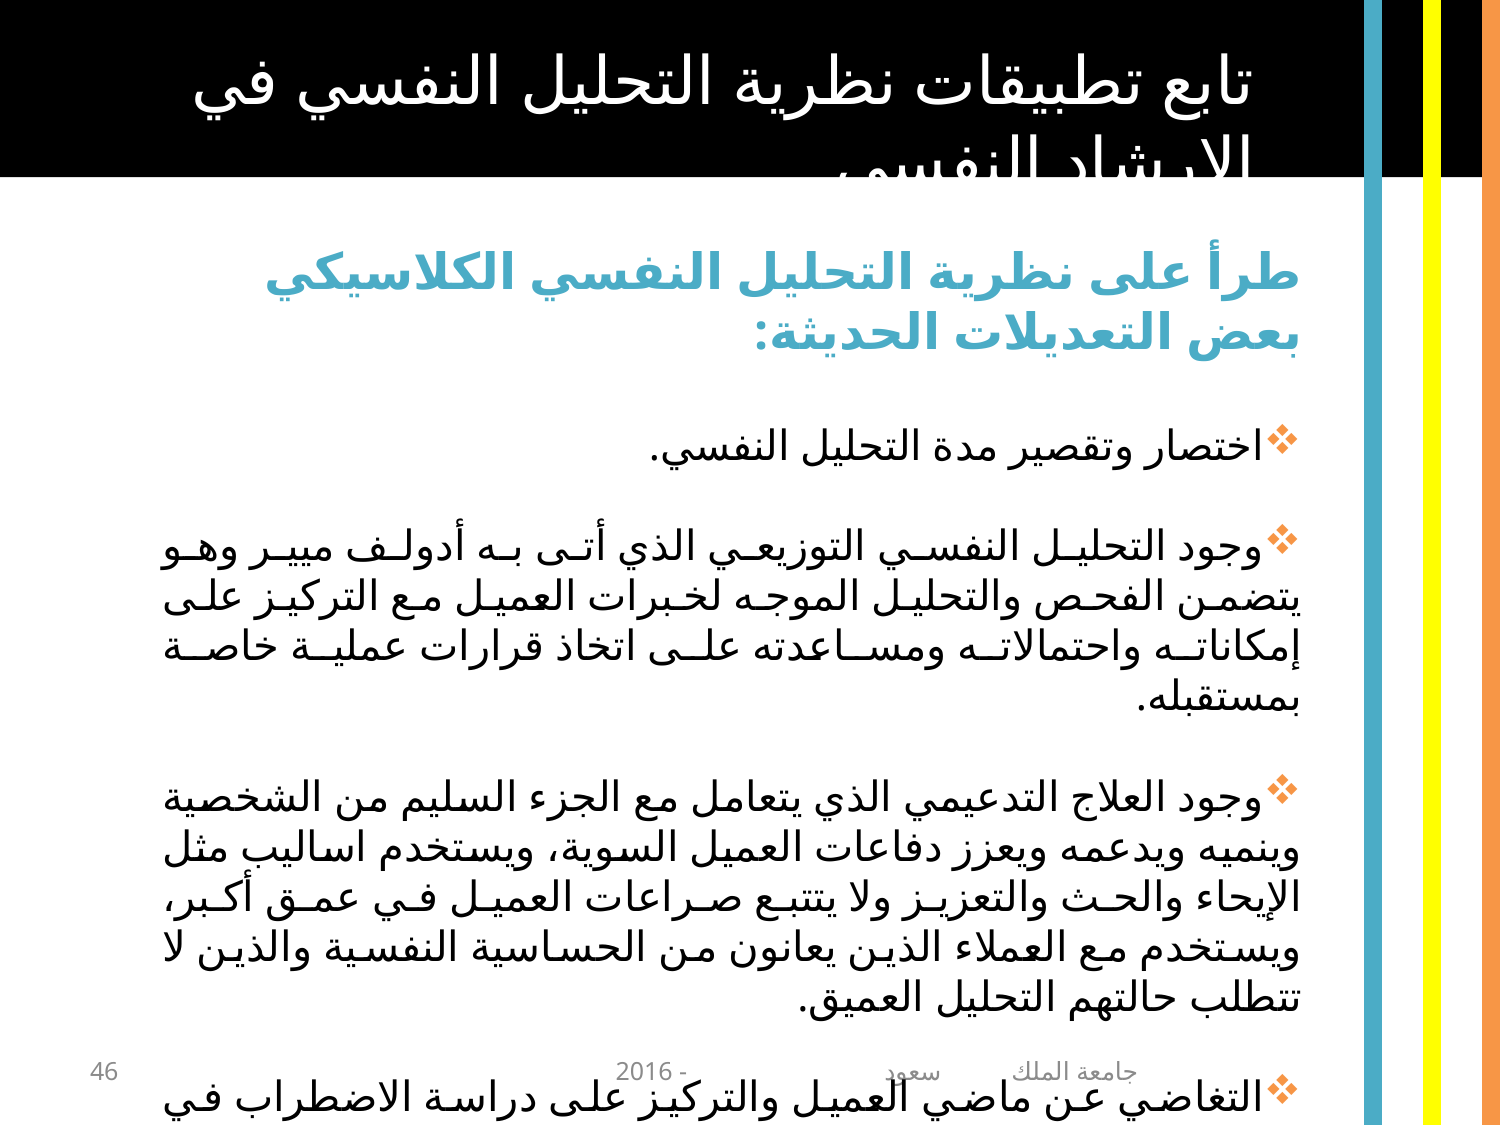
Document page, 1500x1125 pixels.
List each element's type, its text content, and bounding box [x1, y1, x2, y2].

text_box [1421, 0, 1443, 1125]
text_box طرأ على نظرية التحليل النفسي الكلاسيكي بعض التعديلات الحديثة: اختصار وتقصير مدة التحليل النفسي. وجود التحليل النفسي التوزيعي الذي أتى به أدولف ميير وهو يتضمن الفحص والتحليل الموجه لخبرات العميل مع التركيز على إمكاناته واحتمالاته ومساعدته على اتخاذ قرارات عملية خاصة بمستقبله. وجود العلاج التدعيمي الذي يتعامل مع الجزء السليم من الشخصية وينميه ويدعمه ويعزز دفاعات العميل السوية، ويستخدم اساليب مثل الإيحاء والحث والتعزيز ولا يتتبع صراعات العميل في عمق أكبر، ويستخدم مع العملاء الذين يعانون من الحساسية النفسية والذين لا تتطلب حالتهم التحليل العميق. التغاضي عن ماضي العميل والتركيز على دراسة الاضطراب في الحاضر. تركز على تهيئة جو آمن مرن يستطيع فيه العميل تعديل عاداته السلوكية المرضية. [147, 231, 1317, 1125]
text_box [1443, 0, 1480, 179]
footer جامعة الملك سعود - 2016 [512, 1042, 988, 1103]
text_box [1480, 0, 1500, 1125]
text_box تابع تطبيقات نظرية التحليل النفسي في الإرشاد النفسي [70, 30, 1270, 206]
text_box [0, 0, 1362, 179]
slide_number 46 [75, 1042, 425, 1103]
text_box [1384, 0, 1421, 179]
text_box [1362, 0, 1384, 1125]
